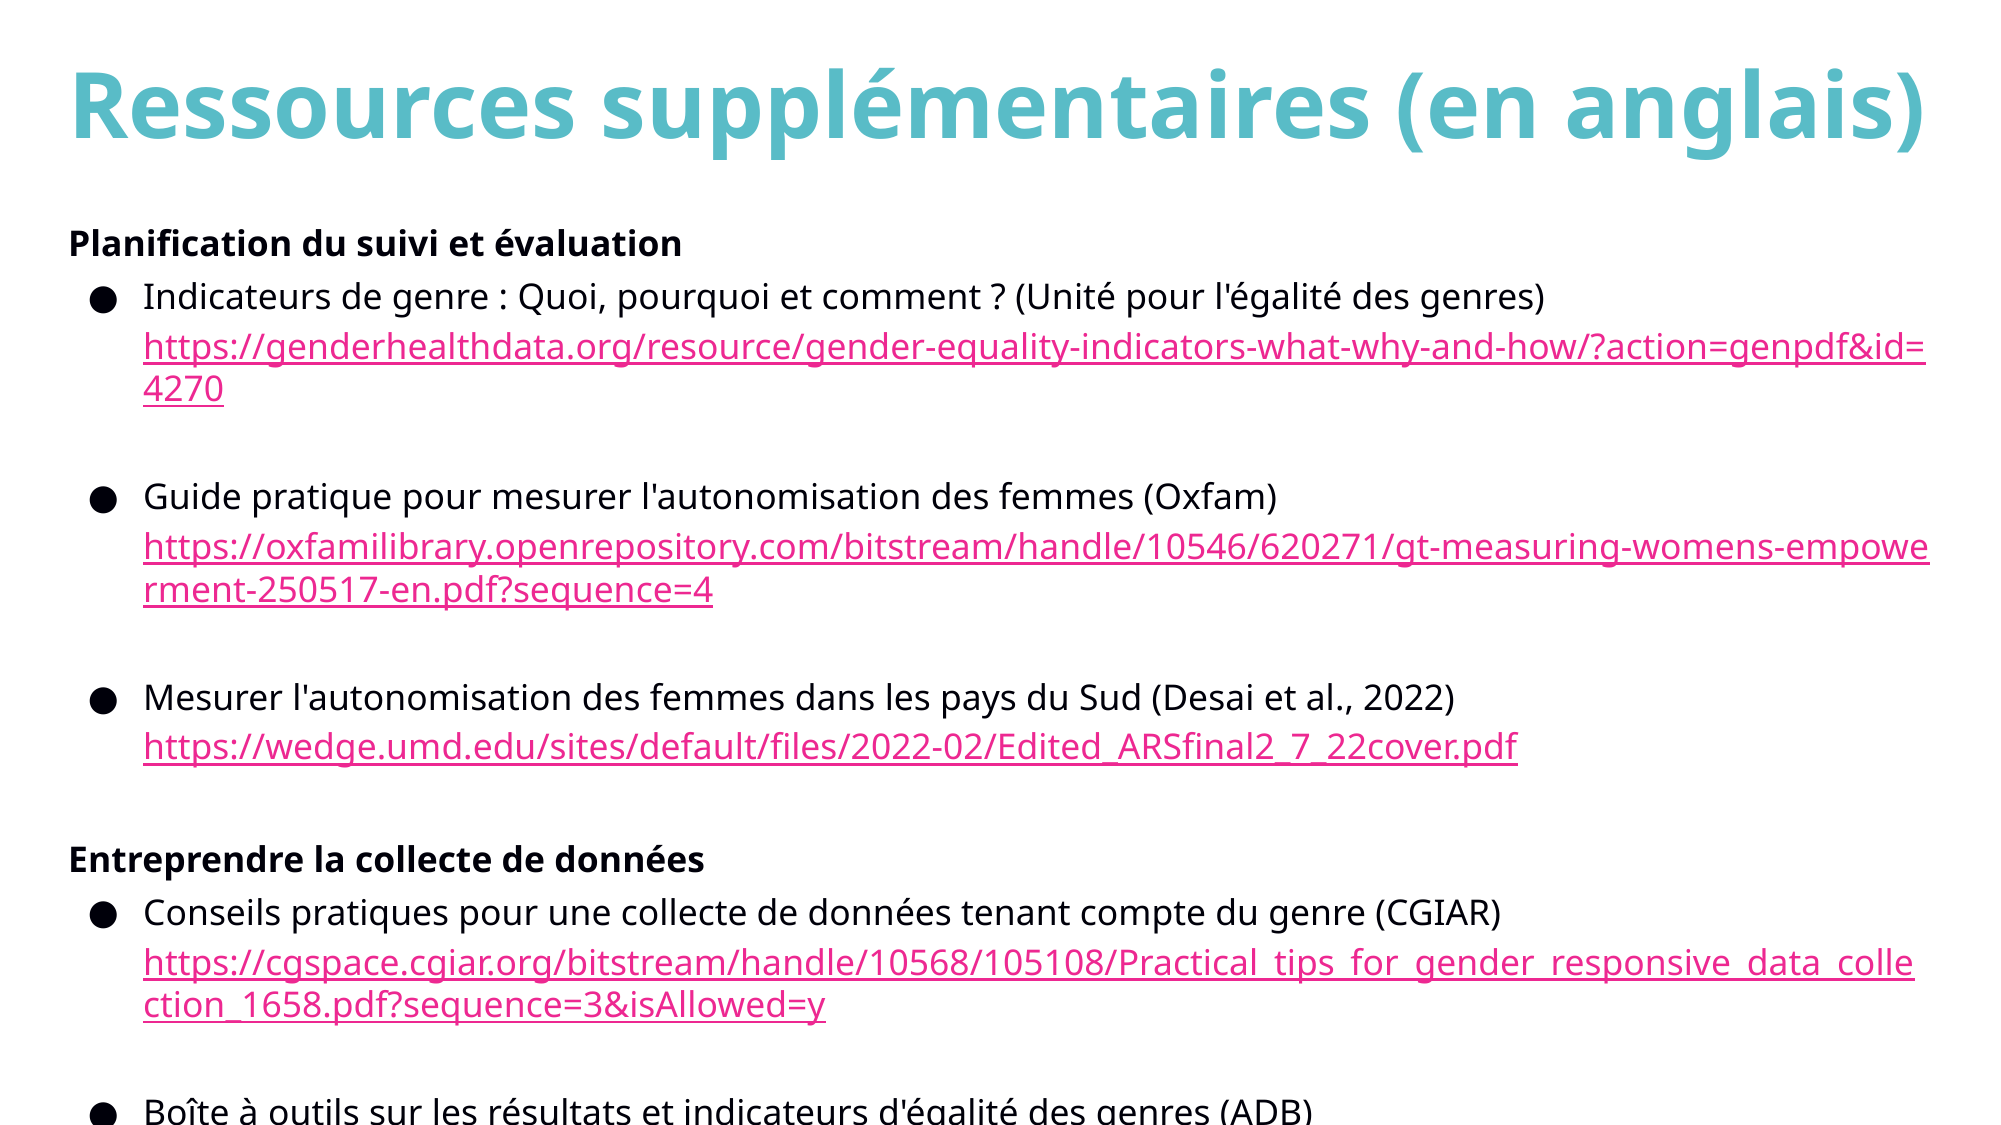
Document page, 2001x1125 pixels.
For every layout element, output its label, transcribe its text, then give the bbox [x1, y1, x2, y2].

list Planification du suivi et évaluation Indicateurs de genre : Quoi, pourquoi et comment ? (Unité pour l'égalité des genres) https://genderhealthdata.org/resource/gender-equality-indicators-what-why-and-how/?action=genpdf&id=4270 Guide pratique pour mesurer l'autonomisation des femmes (Oxfam) https://oxfamilibrary.openrepository.com/bitstream/handle/10546/620271/gt-measuring-womens-empowerment-250517-en.pdf?sequence=4 Mesurer l'autonomisation des femmes dans les pays du Sud (Desai et al., 2022) https://wedge.umd.edu/sites/default/files/2022-02/Edited_ARSfinal2_7_22cover.pdf Entreprendre la collecte de données Conseils pratiques pour une collecte de données tenant compte du genre (CGIAR) https://cgspace.cgiar.org/bitstream/handle/10568/105108/Practical_tips_for_gender_responsive_data_collection_1658.pdf?sequence=3&isAllowed=y Boîte à outils sur les résultats et indicateurs d'égalité des genres (ADB) https://www.adb.org/sites/default/files/institutional-document/34063/tool-kit-gender-equality-results-indicators_0.pdf [68, 214, 1932, 962]
title Ressources supplémentaires (en anglais) [68, 47, 1932, 173]
